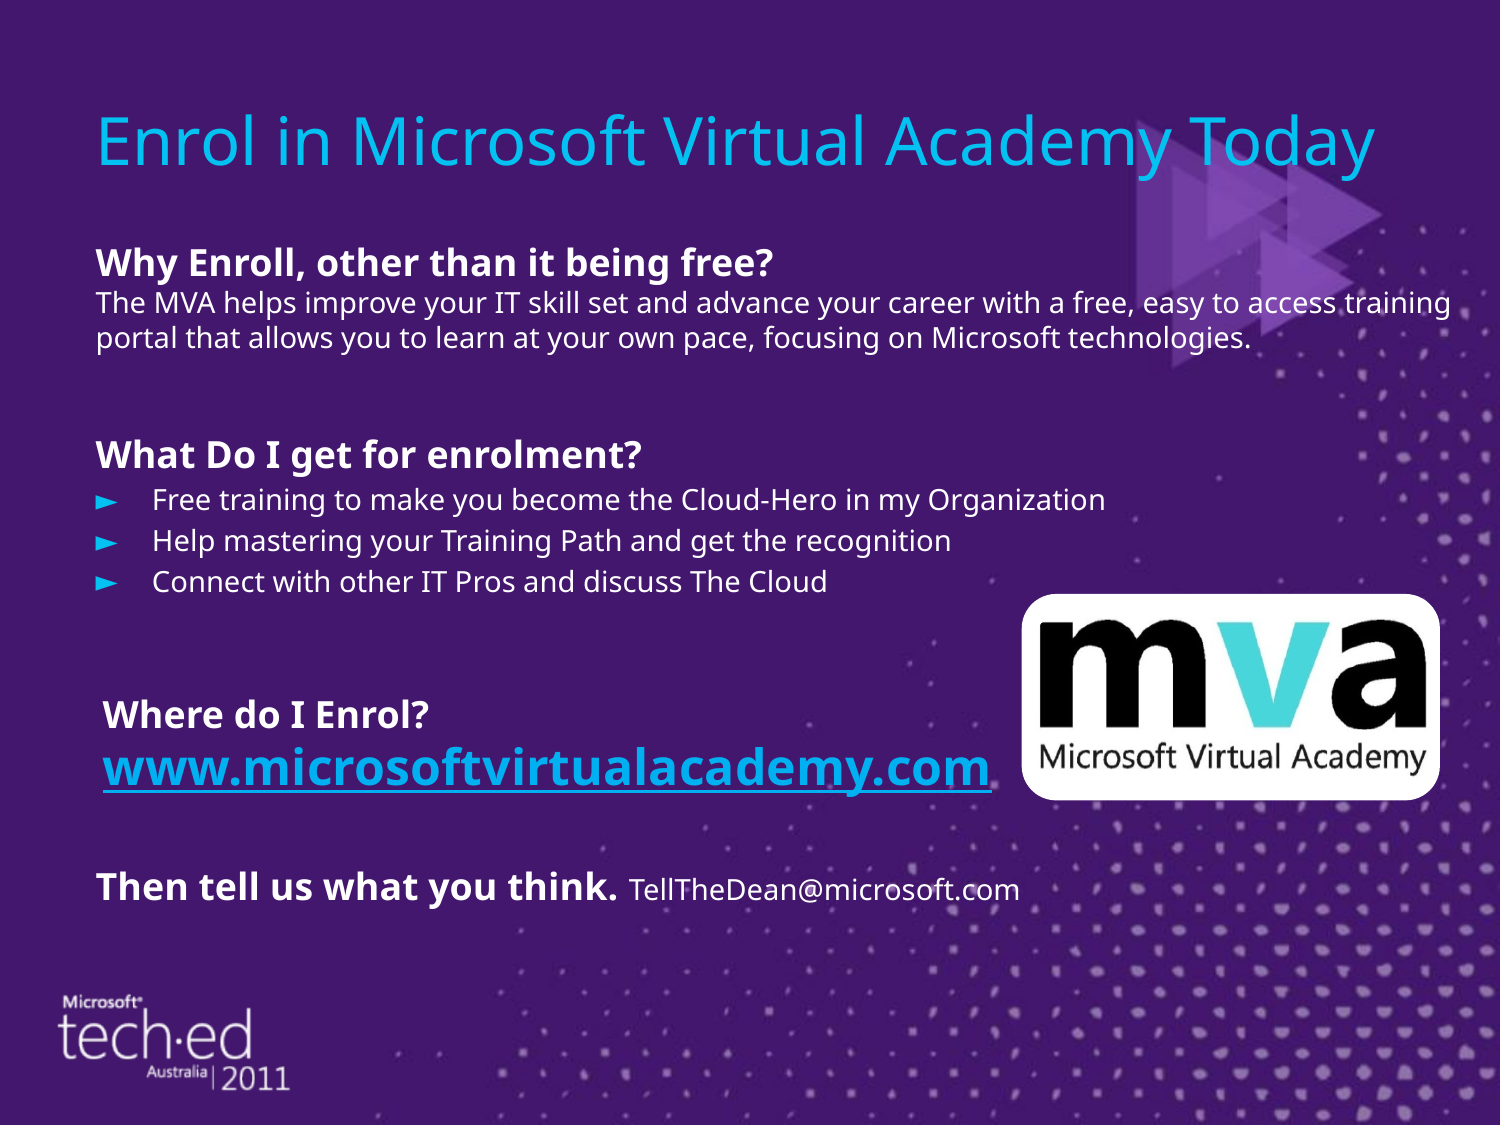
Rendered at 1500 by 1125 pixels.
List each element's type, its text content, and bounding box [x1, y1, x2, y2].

text_box Then tell us what you think. TellTheDean@microsoft.com [80, 855, 1298, 915]
text_box Where do I Enrol? www.microsoftvirtualacademy.com [80, 676, 1292, 819]
text_box Why Enroll, other than it being free? The MVA helps improve your IT skill set and advance your career with a free, easy to access training portal that allows you to learn at your own pace, focusing on Microsoft technologies. [80, 231, 1471, 362]
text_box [1021, 593, 1441, 801]
title Enrol in Microsoft Virtual Academy Today [80, 45, 1471, 231]
picture [0, 0, 1500, 1125]
text_box What Do I get for enrolment? Free training to make you become the Cloud-Hero in my Organization Help mastering your Training Path and get the recognition Connect with other IT Pros and discuss The Cloud [80, 423, 1400, 606]
